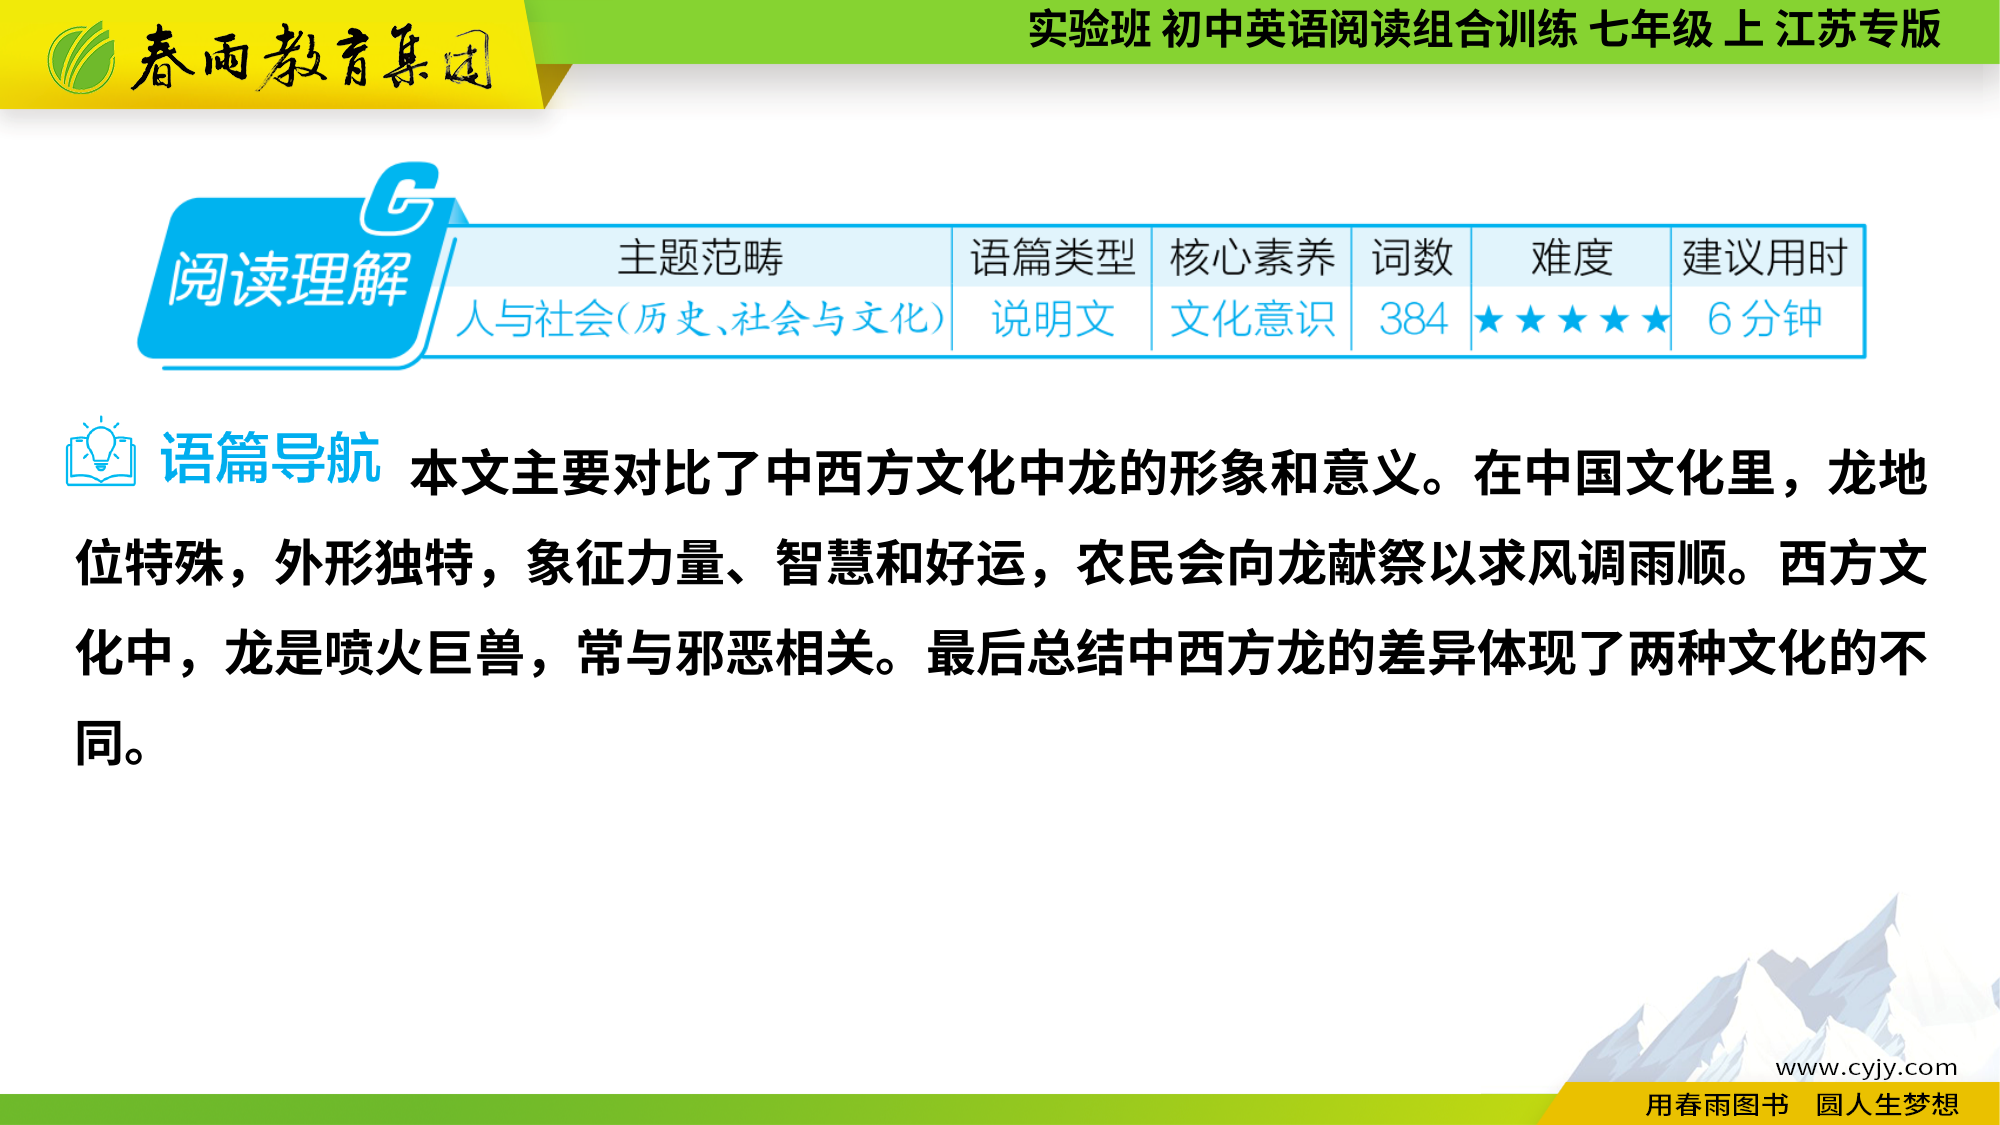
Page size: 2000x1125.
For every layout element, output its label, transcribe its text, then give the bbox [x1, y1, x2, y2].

picture [0, 0, 2000, 1125]
list 本文主要对比了中西方文化中龙的形象和意义。在中国文化里，龙地位特殊，外形独特，象征力量、智慧和好运，农民会向龙献祭以求风调雨顺。西方文化中，龙是喷火巨兽，常与邪恶相关。最后总结中西方龙的差异体现了两种文化的不同。 [59, 404, 1944, 783]
